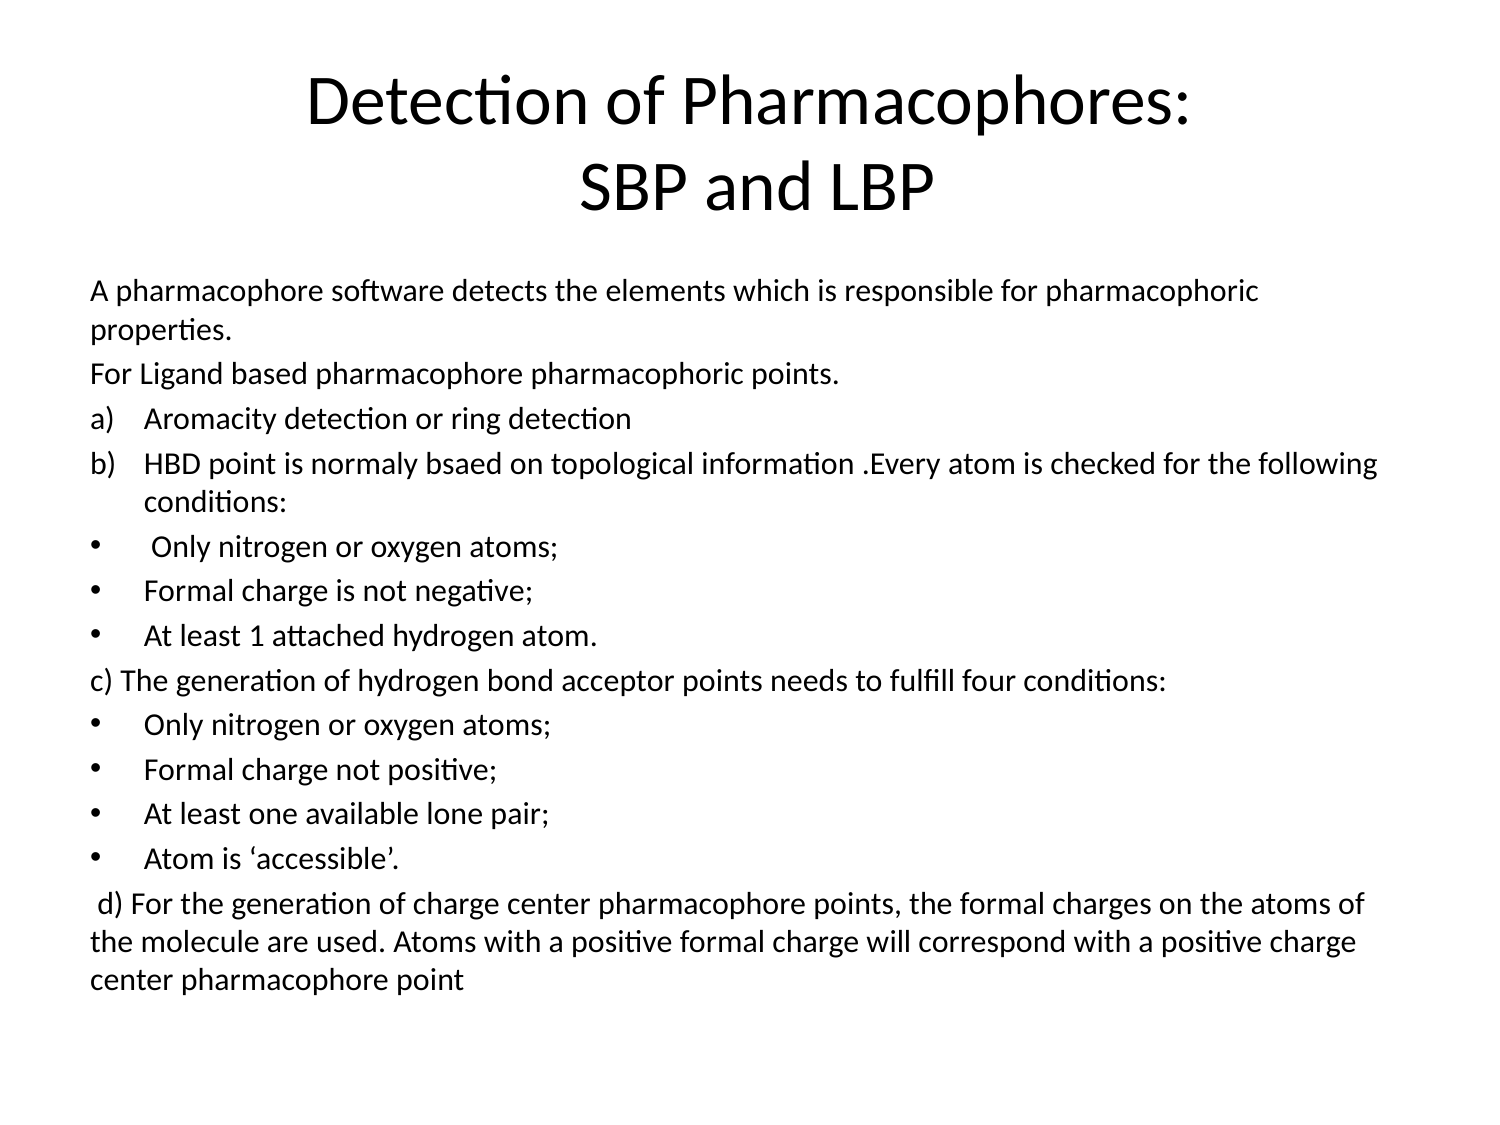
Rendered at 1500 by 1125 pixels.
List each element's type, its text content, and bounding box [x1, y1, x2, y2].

list A pharmacophore software detects the elements which is responsible for pharmacophoric properties. For Ligand based pharmacophore pharmacophoric points. Aromacity detection or ring detection HBD point is normaly bsaed on topological information .Every atom is checked for the following conditions: Only nitrogen or oxygen atoms; Formal charge is not negative; At least 1 attached hydrogen atom. c) The generation of hydrogen bond acceptor points needs to fulfill four conditions: Only nitrogen or oxygen atoms; Formal charge not positive; At least one available lone pair; Atom is ‘accessible’. d) For the generation of charge center pharmacophore points, the formal charges on the atoms of the molecule are used. Atoms with a positive formal charge will correspond with a positive charge center pharmacophore point [75, 262, 1425, 1005]
title Detection of Pharmacophores: SBP and LBP [75, 45, 1425, 233]
